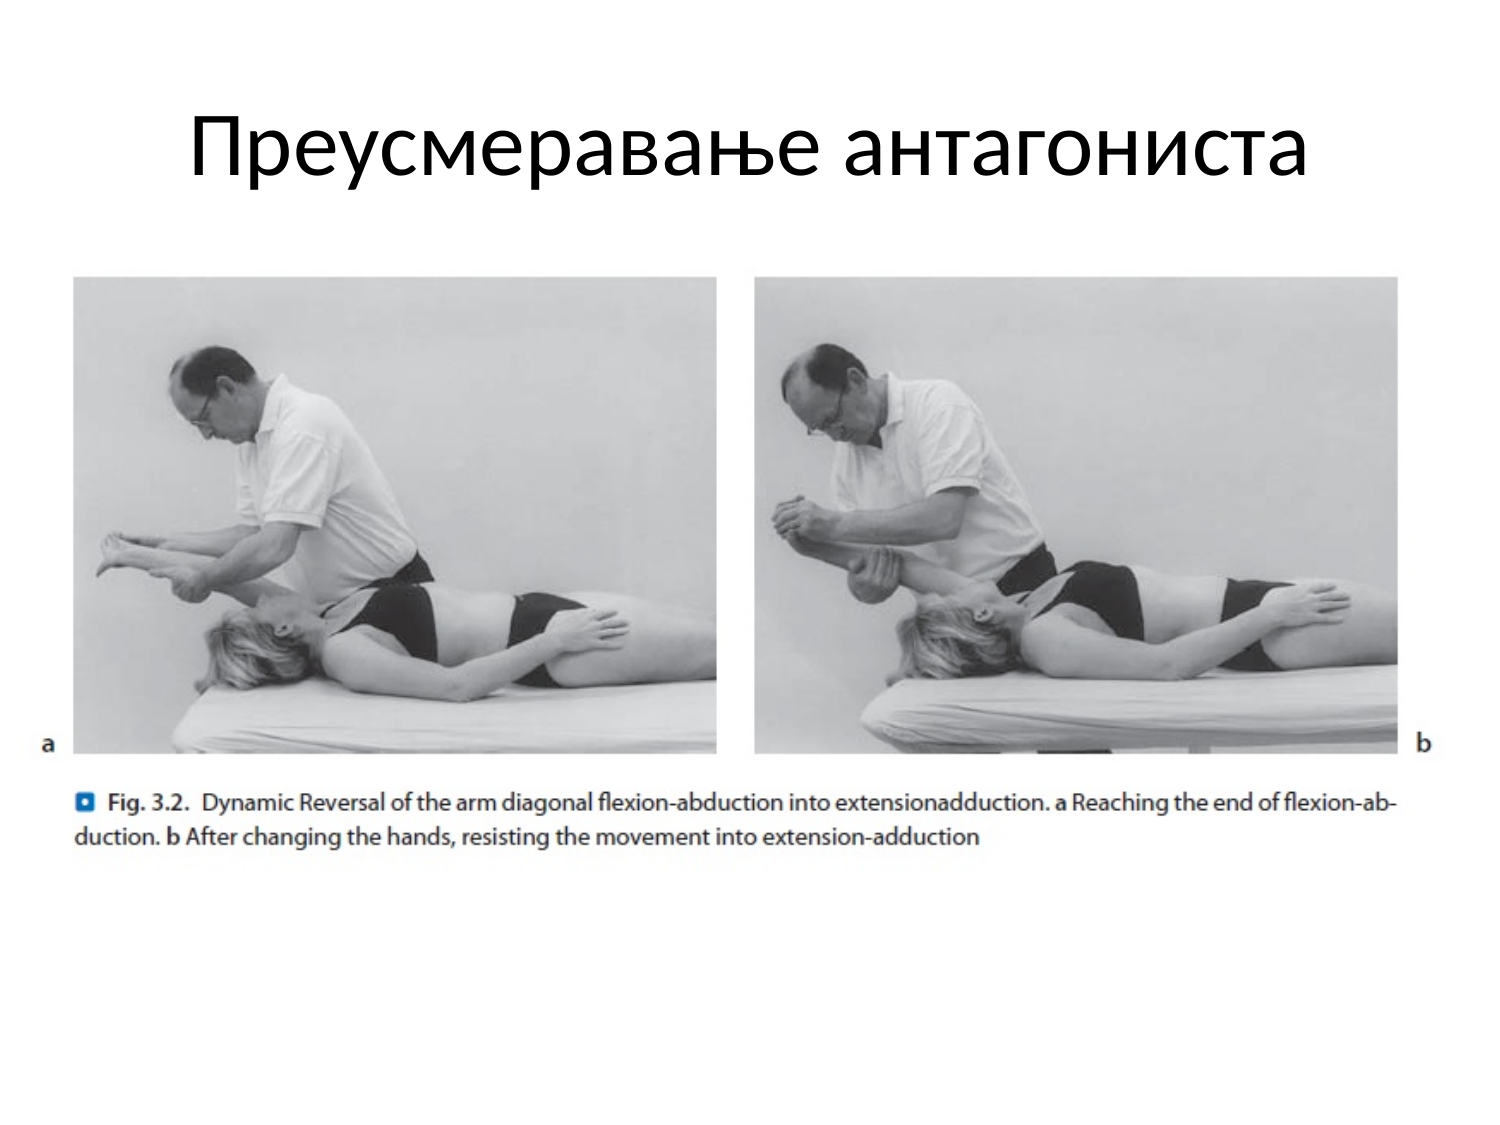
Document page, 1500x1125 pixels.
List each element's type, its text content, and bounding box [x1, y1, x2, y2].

picture [17, 266, 1453, 919]
title Преусмеравање антагониста [75, 45, 1425, 233]
